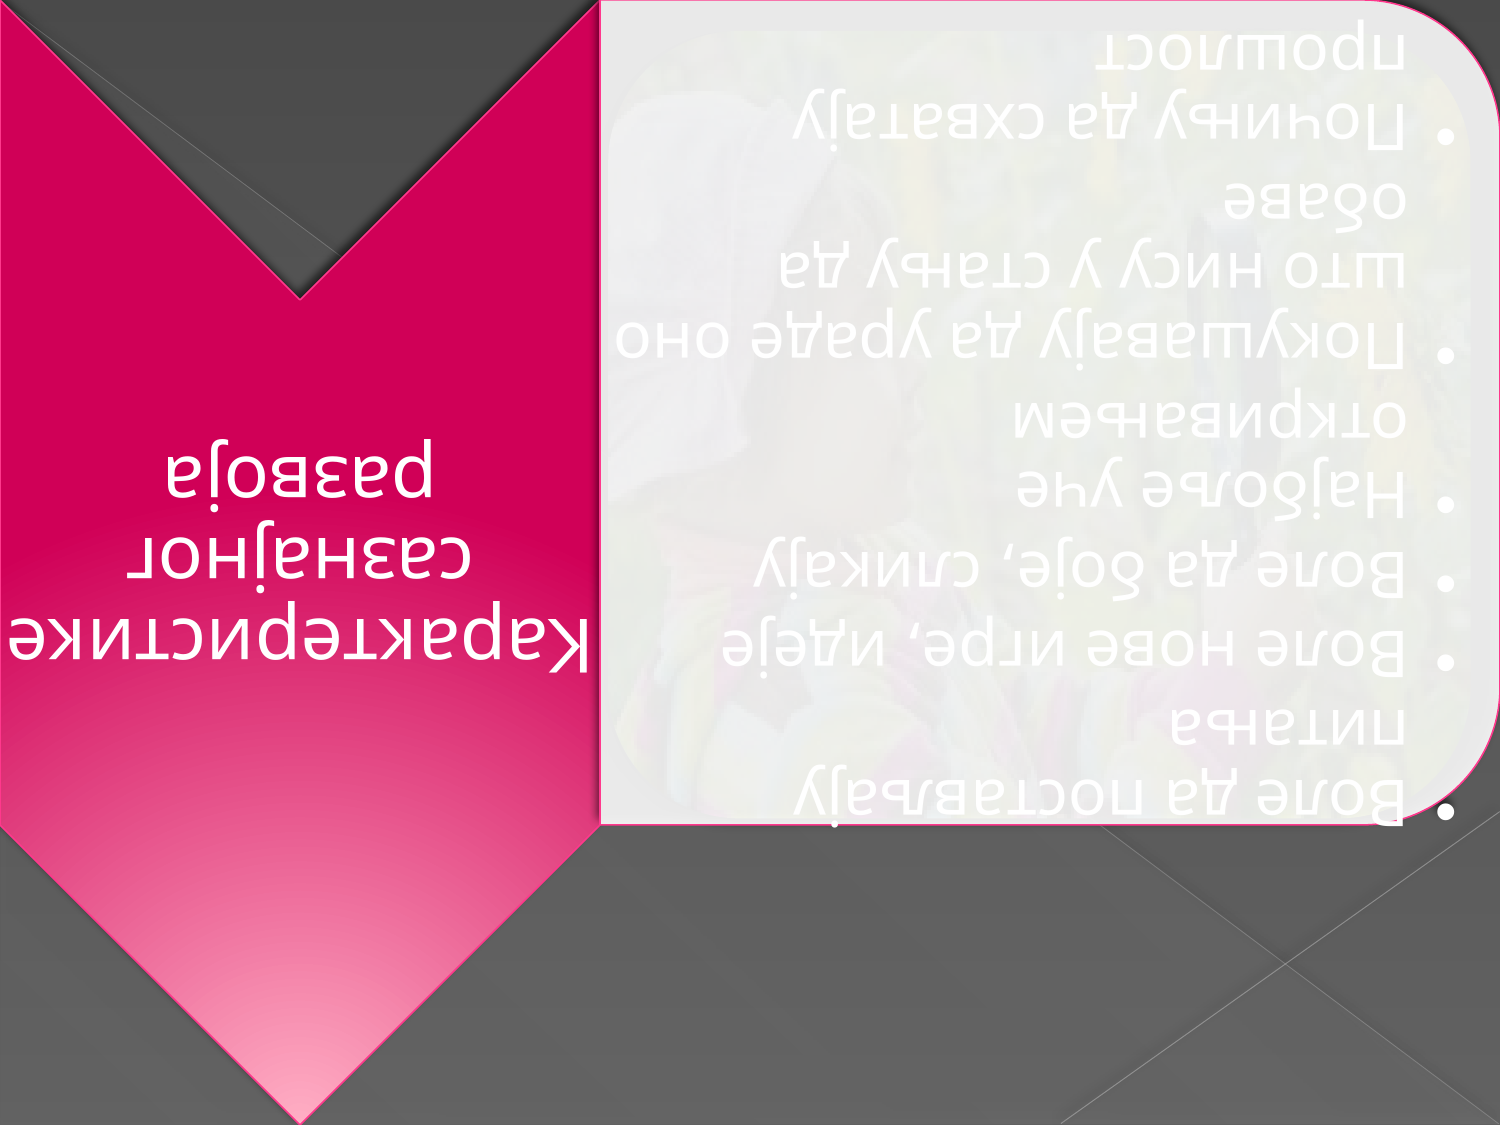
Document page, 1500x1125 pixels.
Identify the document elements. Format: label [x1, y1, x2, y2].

list [0, 0, 1500, 1125]
